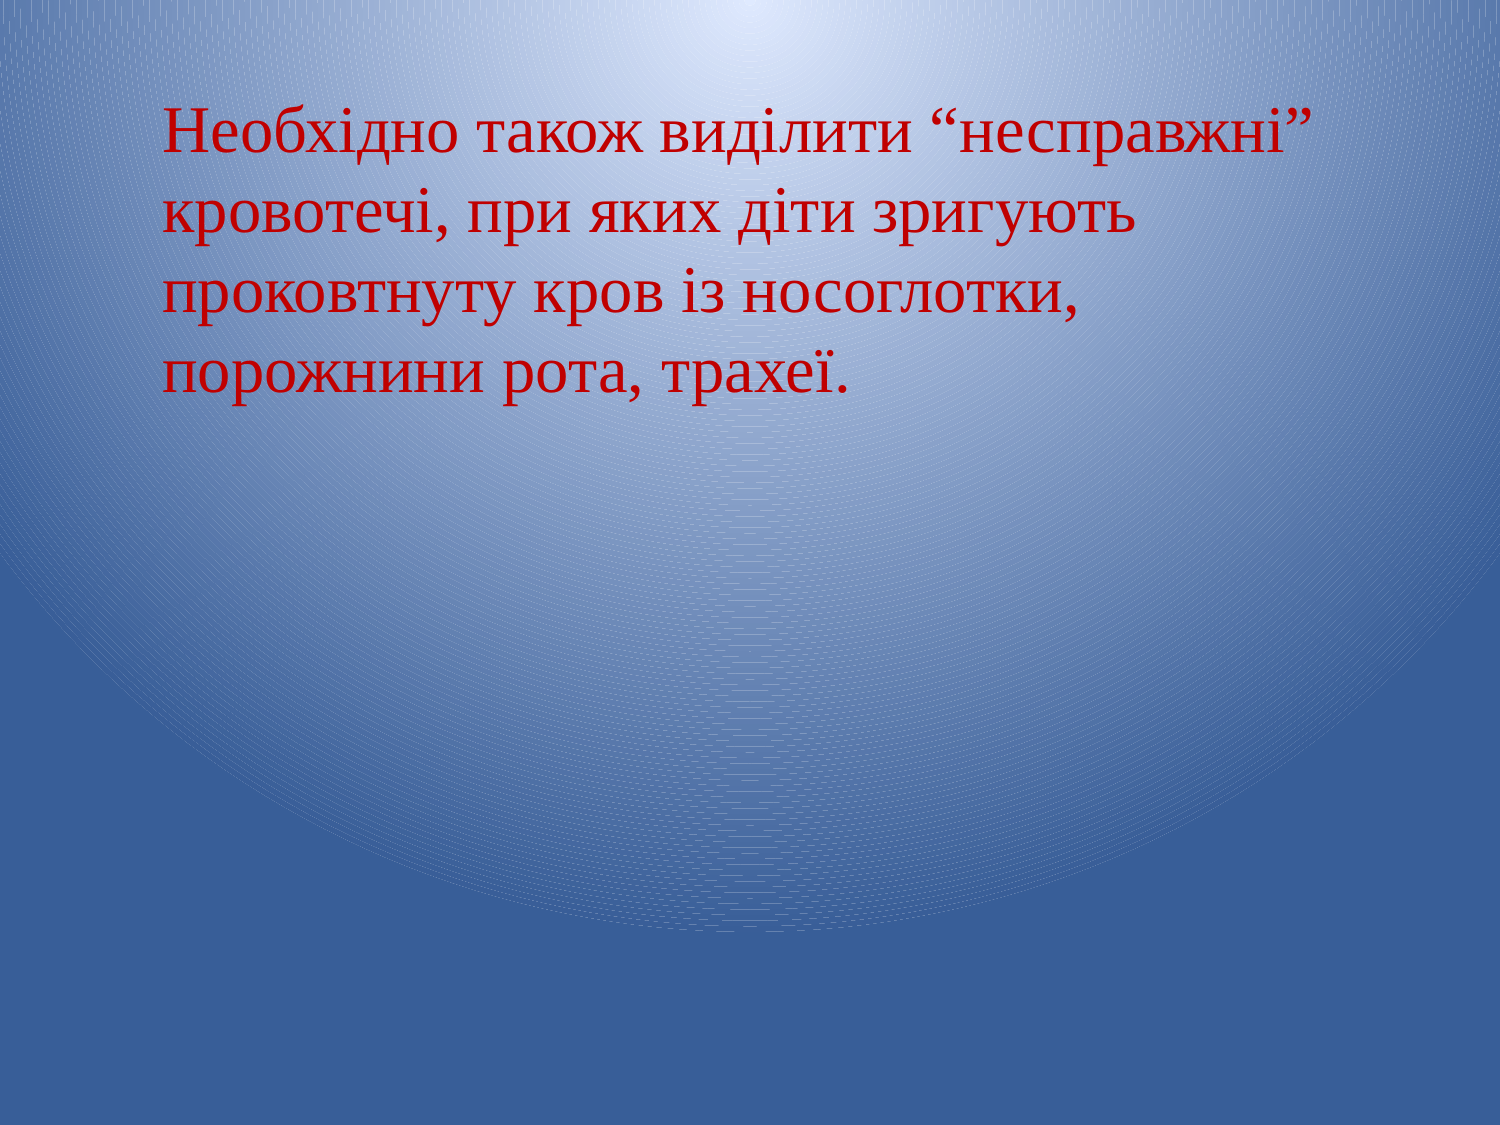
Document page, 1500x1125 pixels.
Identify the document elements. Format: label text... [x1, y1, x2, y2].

text_box Необхідно також виділити “несправжні” кровотечі, при яких діти зригують проковтнуту кров із носоглотки, порожнини рота, трахеї. [147, 78, 1376, 413]
